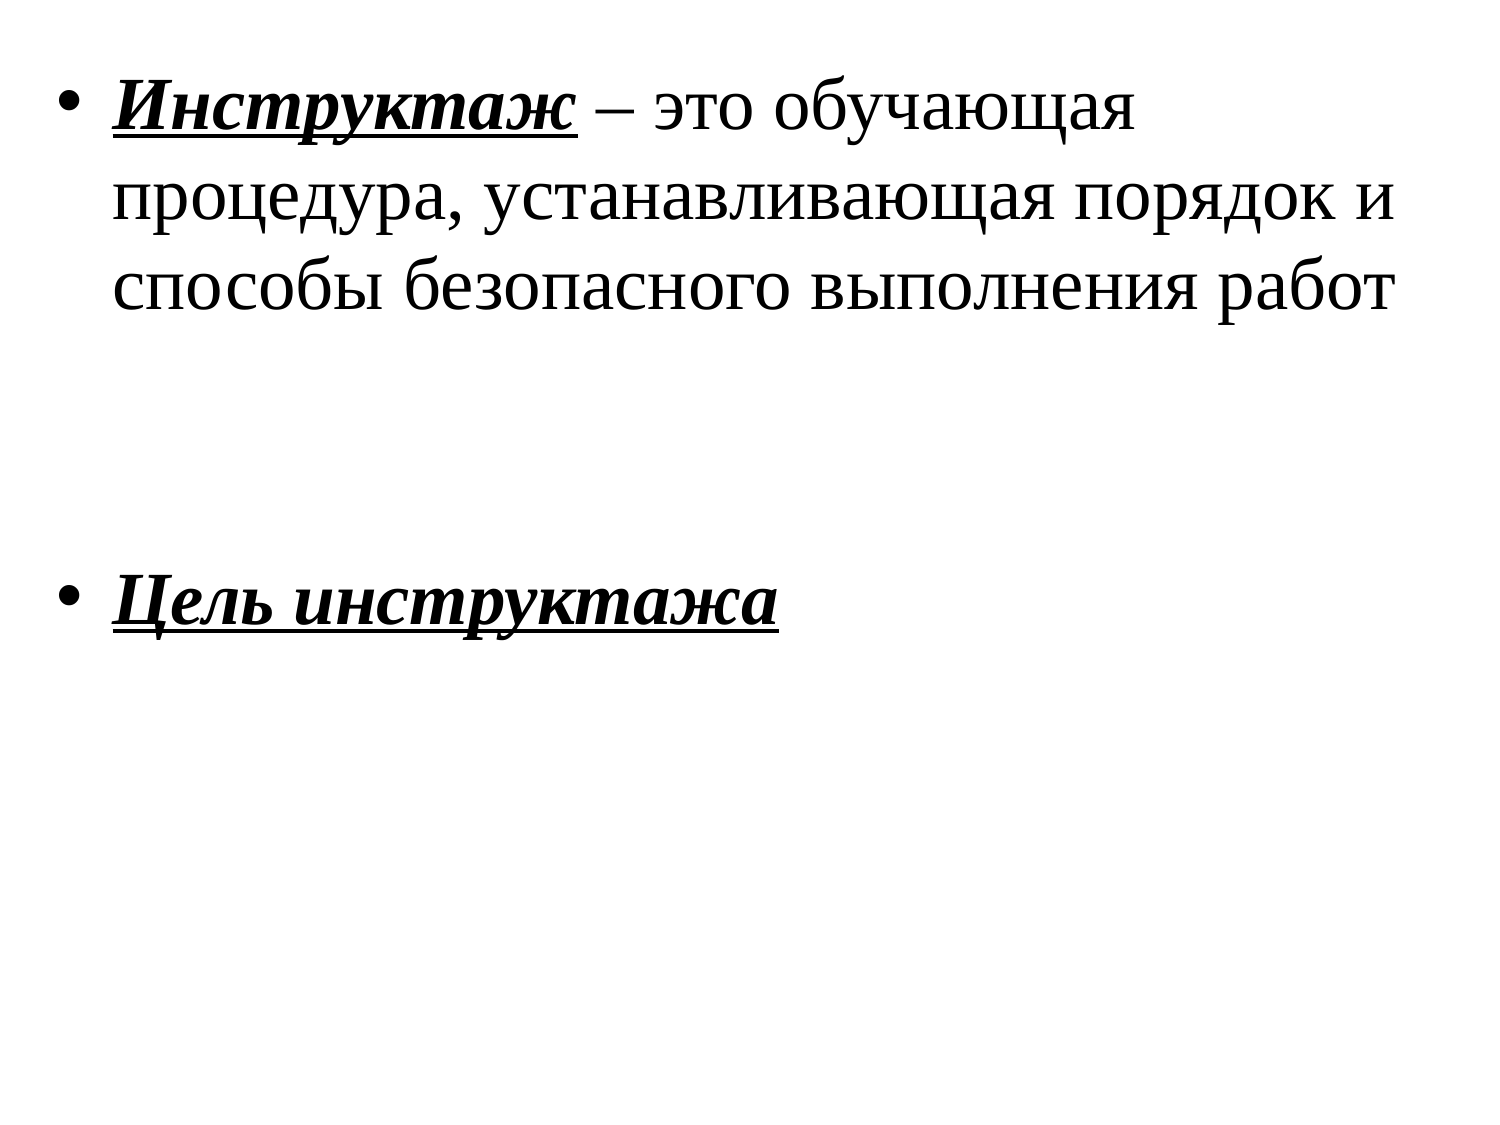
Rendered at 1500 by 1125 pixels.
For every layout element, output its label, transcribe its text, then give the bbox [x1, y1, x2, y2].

list Инструктаж – это обучающая процедура, устанавливающая порядок и способы безопасного выполнения работ Цель инструктажа [41, 46, 1459, 1005]
